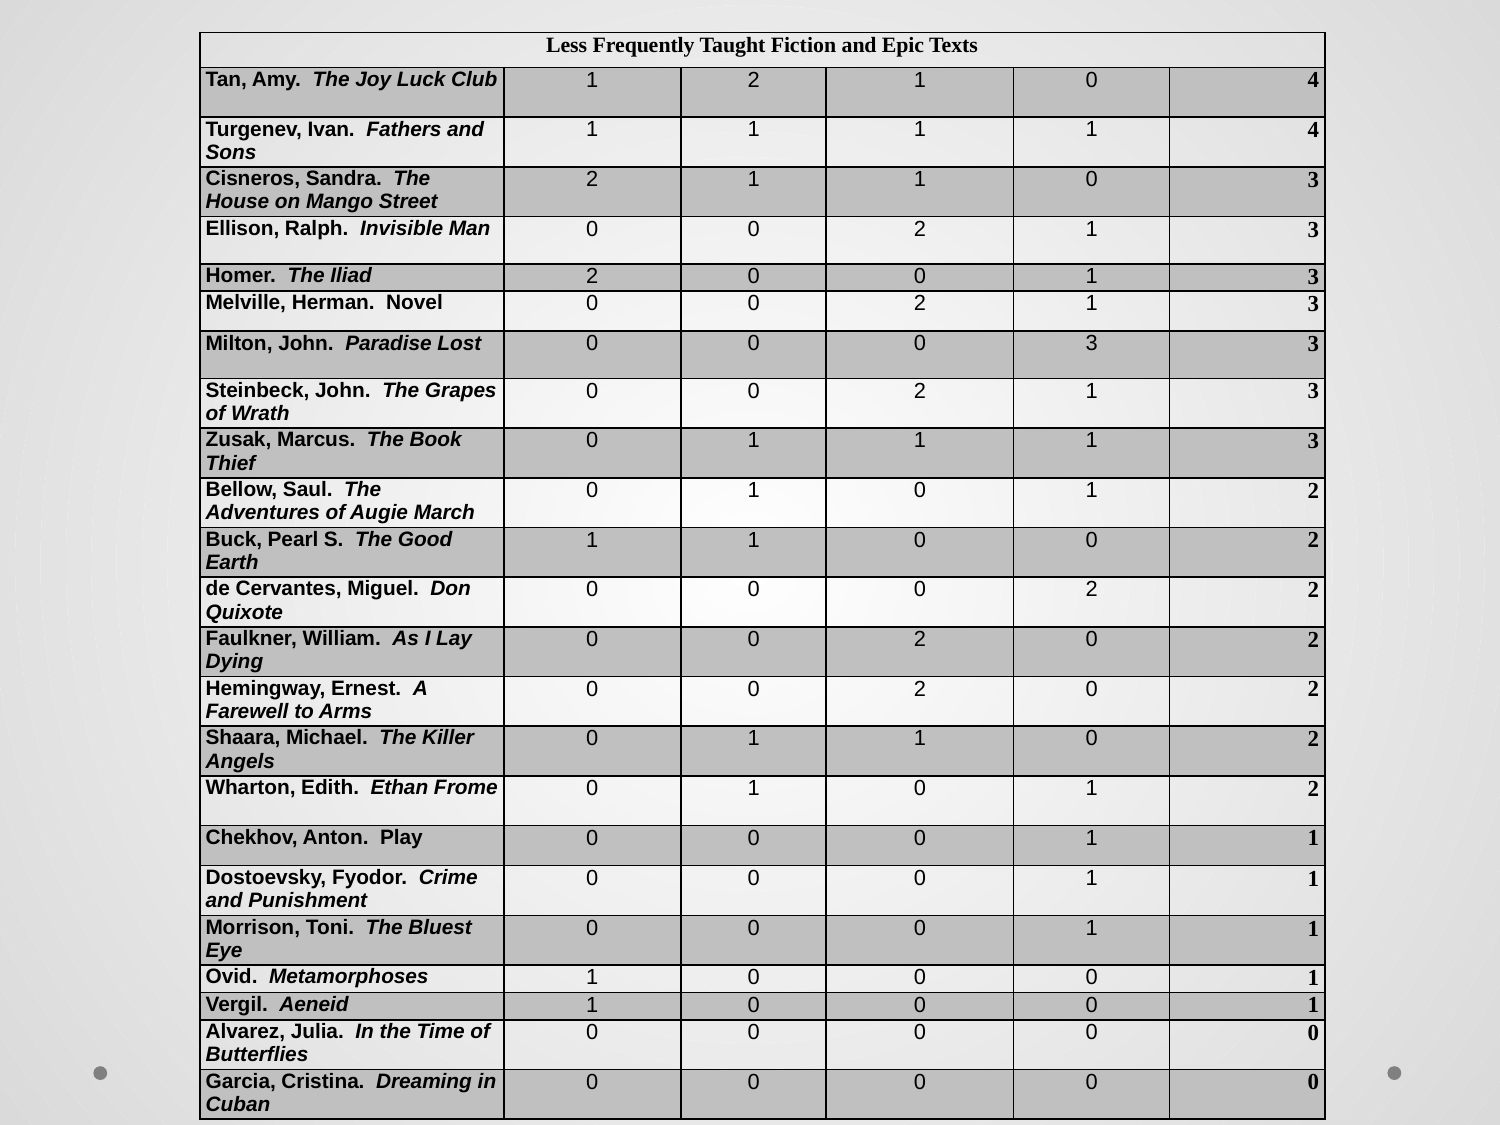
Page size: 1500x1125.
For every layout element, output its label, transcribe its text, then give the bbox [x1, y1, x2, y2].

table_cell Milton, John. Paradise Lost [201, 332, 503, 378]
table_cell 1 [1170, 916, 1324, 964]
table_cell 0 [505, 1021, 680, 1069]
table_cell 3 [1170, 379, 1324, 427]
table_cell Bellow, Saul. The Adventures of Augie March [201, 479, 503, 527]
table_cell 1 [1014, 265, 1169, 290]
table_cell 3 [1170, 168, 1324, 216]
table_cell 0 [505, 217, 680, 263]
table_cell 0 [827, 777, 1013, 825]
table_cell Morrison, Toni. The Bluest Eye [201, 916, 503, 964]
table_cell Buck, Pearl S. The Good Earth [201, 528, 503, 576]
table_cell 3 [1170, 332, 1324, 378]
table_cell 0 [505, 578, 680, 626]
table_cell 0 [827, 528, 1013, 576]
table_cell Homer. The Iliad [201, 265, 503, 290]
table_cell 1 [682, 479, 825, 527]
table_cell 0 [1014, 677, 1169, 725]
table_cell Ovid. Metamorphoses [201, 966, 503, 992]
table_cell 0 [505, 727, 680, 775]
table_cell 1 [1014, 479, 1169, 527]
table_cell 1 [1014, 777, 1169, 825]
table_cell 0 [682, 916, 825, 964]
table_cell Wharton, Edith. Ethan Frome [201, 777, 503, 825]
table_cell 1 [1170, 993, 1324, 1019]
table_cell Faulkner, William. As I Lay Dying [201, 628, 503, 676]
table_cell 2 [827, 677, 1013, 725]
table_cell 1 [1170, 966, 1324, 992]
table_cell 1 [827, 727, 1013, 775]
table_cell 0 [505, 777, 680, 825]
text_box [0, 0, 1500, 75]
table_cell Melville, Herman. Novel [201, 292, 503, 330]
table_cell 0 [1014, 628, 1169, 676]
table_cell 0 [682, 628, 825, 676]
table_cell 2 [505, 265, 680, 290]
table_cell 1 [827, 168, 1013, 216]
table_cell 4 [1170, 75, 1324, 116]
table_cell 1 [1170, 866, 1324, 915]
table_cell 1 [1014, 292, 1169, 330]
table_cell 0 [505, 479, 680, 527]
table_cell 2 [1170, 777, 1324, 825]
table_cell Hemingway, Ernest. A Farewell to Arms [201, 677, 503, 725]
table_cell Turgenev, Ivan. Fathers and Sons [201, 118, 503, 166]
table_cell 1 [505, 966, 680, 992]
table_cell 0 [505, 429, 680, 477]
table_cell 1 [505, 528, 680, 576]
table_cell 0 [682, 993, 825, 1019]
table_cell 1 [1014, 429, 1169, 477]
table_cell 2 [1170, 677, 1324, 725]
table_cell Shaara, Michael. The Killer Angels [201, 727, 503, 775]
table_cell 0 [505, 1070, 680, 1118]
table_cell 0 [827, 1021, 1013, 1069]
table_cell Ellison, Ralph. Invisible Man [201, 217, 503, 263]
table_cell 1 [682, 118, 825, 166]
table_cell 0 [827, 578, 1013, 626]
table_cell 0 [1170, 1021, 1324, 1069]
table_cell Alvarez, Julia. In the Time of Butterflies [201, 1021, 503, 1069]
table_cell 0 [827, 916, 1013, 964]
table_cell 0 [827, 265, 1013, 290]
table_cell 2 [1014, 578, 1169, 626]
table_cell 1 [827, 429, 1013, 477]
table_cell 3 [1014, 332, 1169, 378]
table_cell 3 [1170, 265, 1324, 290]
table_cell 1 [1014, 916, 1169, 964]
table_cell 2 [1170, 628, 1324, 676]
table_cell 0 [1014, 168, 1169, 216]
table_cell 1 [827, 118, 1013, 166]
table_cell 2 [827, 292, 1013, 330]
table_cell 3 [1170, 217, 1324, 263]
table_cell 0 [1014, 993, 1169, 1019]
table_cell 0 [505, 379, 680, 427]
table_cell 0 [682, 826, 825, 865]
table_cell 1 [1014, 866, 1169, 915]
table_cell 0 [827, 866, 1013, 915]
table_cell 4 [1170, 118, 1324, 166]
table_cell 0 [827, 479, 1013, 527]
table_cell 0 [827, 332, 1013, 378]
table_cell 2 [1170, 528, 1324, 576]
table_cell 1 [505, 993, 680, 1019]
table_cell 1 [505, 118, 680, 166]
table_cell 0 [505, 677, 680, 725]
table_cell 1 [1014, 118, 1169, 166]
table_cell Zusak, Marcus. The Book Thief [201, 429, 503, 477]
table_cell 0 [1014, 1021, 1169, 1069]
table_cell Vergil. Aeneid [201, 993, 503, 1019]
table_cell 3 [1170, 429, 1324, 477]
table_cell 0 [505, 628, 680, 676]
table_cell 0 [682, 332, 825, 378]
table_cell Tan, Amy. The Joy Luck Club [201, 75, 503, 116]
table_cell 0 [682, 379, 825, 427]
table_cell Steinbeck, John. The Grapes of Wrath [201, 379, 503, 427]
table_cell 0 [682, 1070, 825, 1118]
table_cell 2 [1170, 727, 1324, 775]
table_cell 0 [827, 1070, 1013, 1118]
table_cell 0 [505, 826, 680, 865]
table_cell 2 [827, 217, 1013, 263]
table_cell 0 [1170, 1070, 1324, 1118]
table_cell 0 [1014, 1070, 1169, 1118]
table_cell 0 [1014, 727, 1169, 775]
table_cell 2 [1170, 578, 1324, 626]
table_cell 1 [505, 75, 680, 116]
table_cell Dostoevsky, Fyodor. Crime and Punishment [201, 866, 503, 915]
table_cell 1 [682, 777, 825, 825]
table_cell 0 [682, 265, 825, 290]
table_cell 0 [1014, 75, 1169, 116]
table_cell 0 [682, 1021, 825, 1069]
table_cell 3 [1170, 292, 1324, 330]
table_cell 0 [505, 866, 680, 915]
table_cell 2 [682, 75, 825, 116]
table_cell 1 [682, 168, 825, 216]
table_cell 1 [682, 429, 825, 477]
table_cell 0 [682, 292, 825, 330]
table_cell 0 [682, 677, 825, 725]
table_cell 0 [1014, 966, 1169, 992]
table_cell 1 [682, 727, 825, 775]
table_cell 0 [505, 332, 680, 378]
table_cell 2 [1170, 479, 1324, 527]
table_cell Garcia, Cristina. Dreaming in Cuban [201, 1070, 503, 1118]
table_cell 1 [1170, 826, 1324, 865]
table_cell 1 [1014, 217, 1169, 263]
table_cell 0 [682, 578, 825, 626]
table_cell 1 [1014, 826, 1169, 865]
table_cell 0 [827, 993, 1013, 1019]
table_cell 0 [827, 966, 1013, 992]
table_cell 0 [682, 966, 825, 992]
table_cell 0 [682, 217, 825, 263]
table_cell 0 [1014, 528, 1169, 576]
table_cell 0 [682, 866, 825, 915]
table_cell 2 [827, 379, 1013, 427]
table_cell 0 [505, 292, 680, 330]
table_cell Cisneros, Sandra. The House on Mango Street [201, 168, 503, 216]
table_cell 0 [827, 826, 1013, 865]
table_cell 1 [682, 528, 825, 576]
table_cell 1 [827, 75, 1013, 116]
table_cell 0 [505, 916, 680, 964]
table_cell de Cervantes, Miguel. Don Quixote [201, 578, 503, 626]
table_cell 1 [1014, 379, 1169, 427]
table_cell 2 [505, 168, 680, 216]
table_cell Chekhov, Anton. Play [201, 826, 503, 865]
table_cell 2 [827, 628, 1013, 676]
